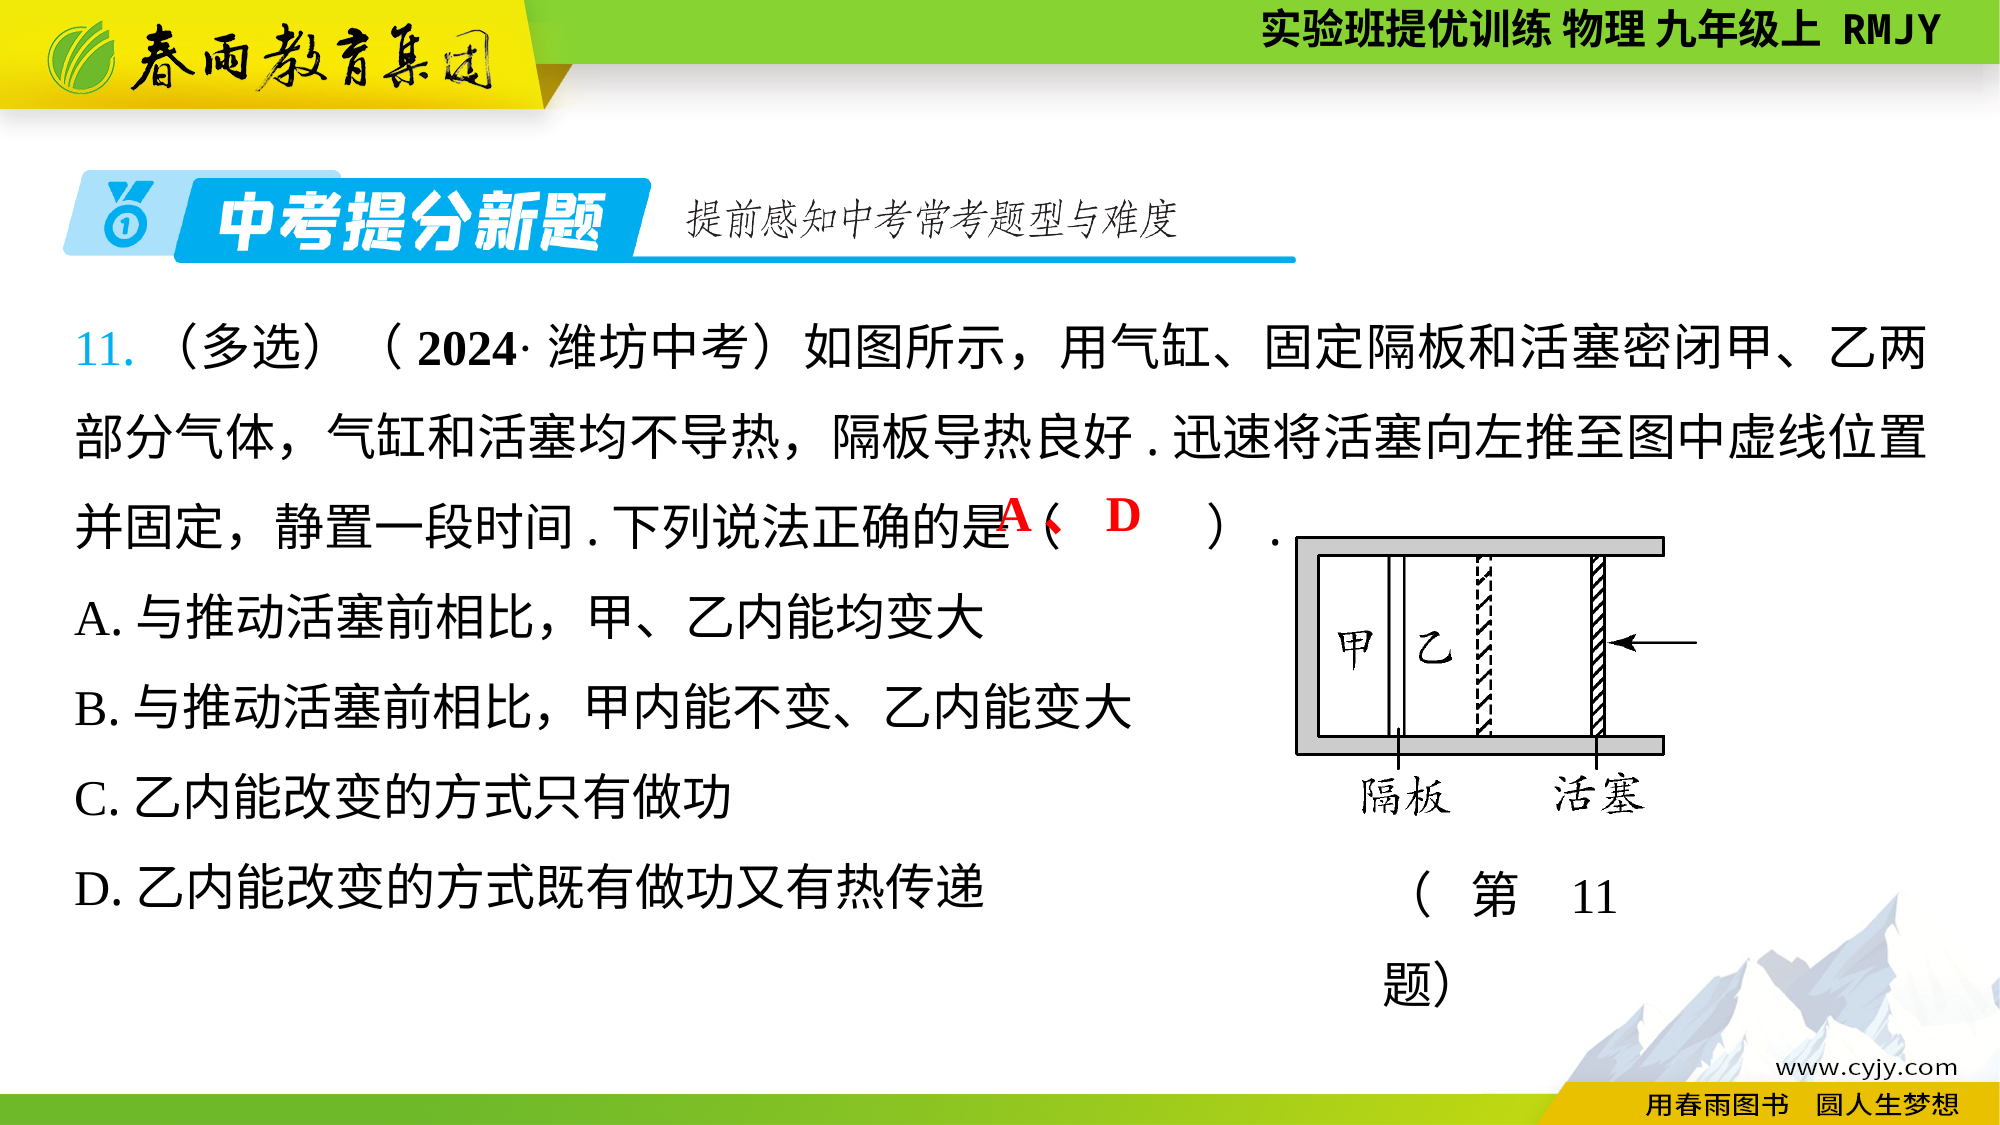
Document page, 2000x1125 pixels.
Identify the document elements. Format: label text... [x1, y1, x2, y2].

text_box （第11题） [1367, 832, 1646, 931]
text_box A、D [981, 473, 1157, 549]
picture [0, 0, 2000, 1125]
list 11.（多选）（2024·潍坊中考）如图所示，用气缸、固定隔板和活塞密闭甲、乙两部分气体，气缸和活塞均不导热，隔板导热良好.迅速将活塞向左推至图中虚线位置并固定，静置一段时间.下列说法正确的是（ ）. A.与推动活塞前相比，甲、乙内能均变大 B.与推动活塞前相比，甲内能不变、乙内能变大 C.乙内能改变的方式只有做功 D.乙内能改变的方式既有做功又有热传递 [59, 277, 1944, 929]
